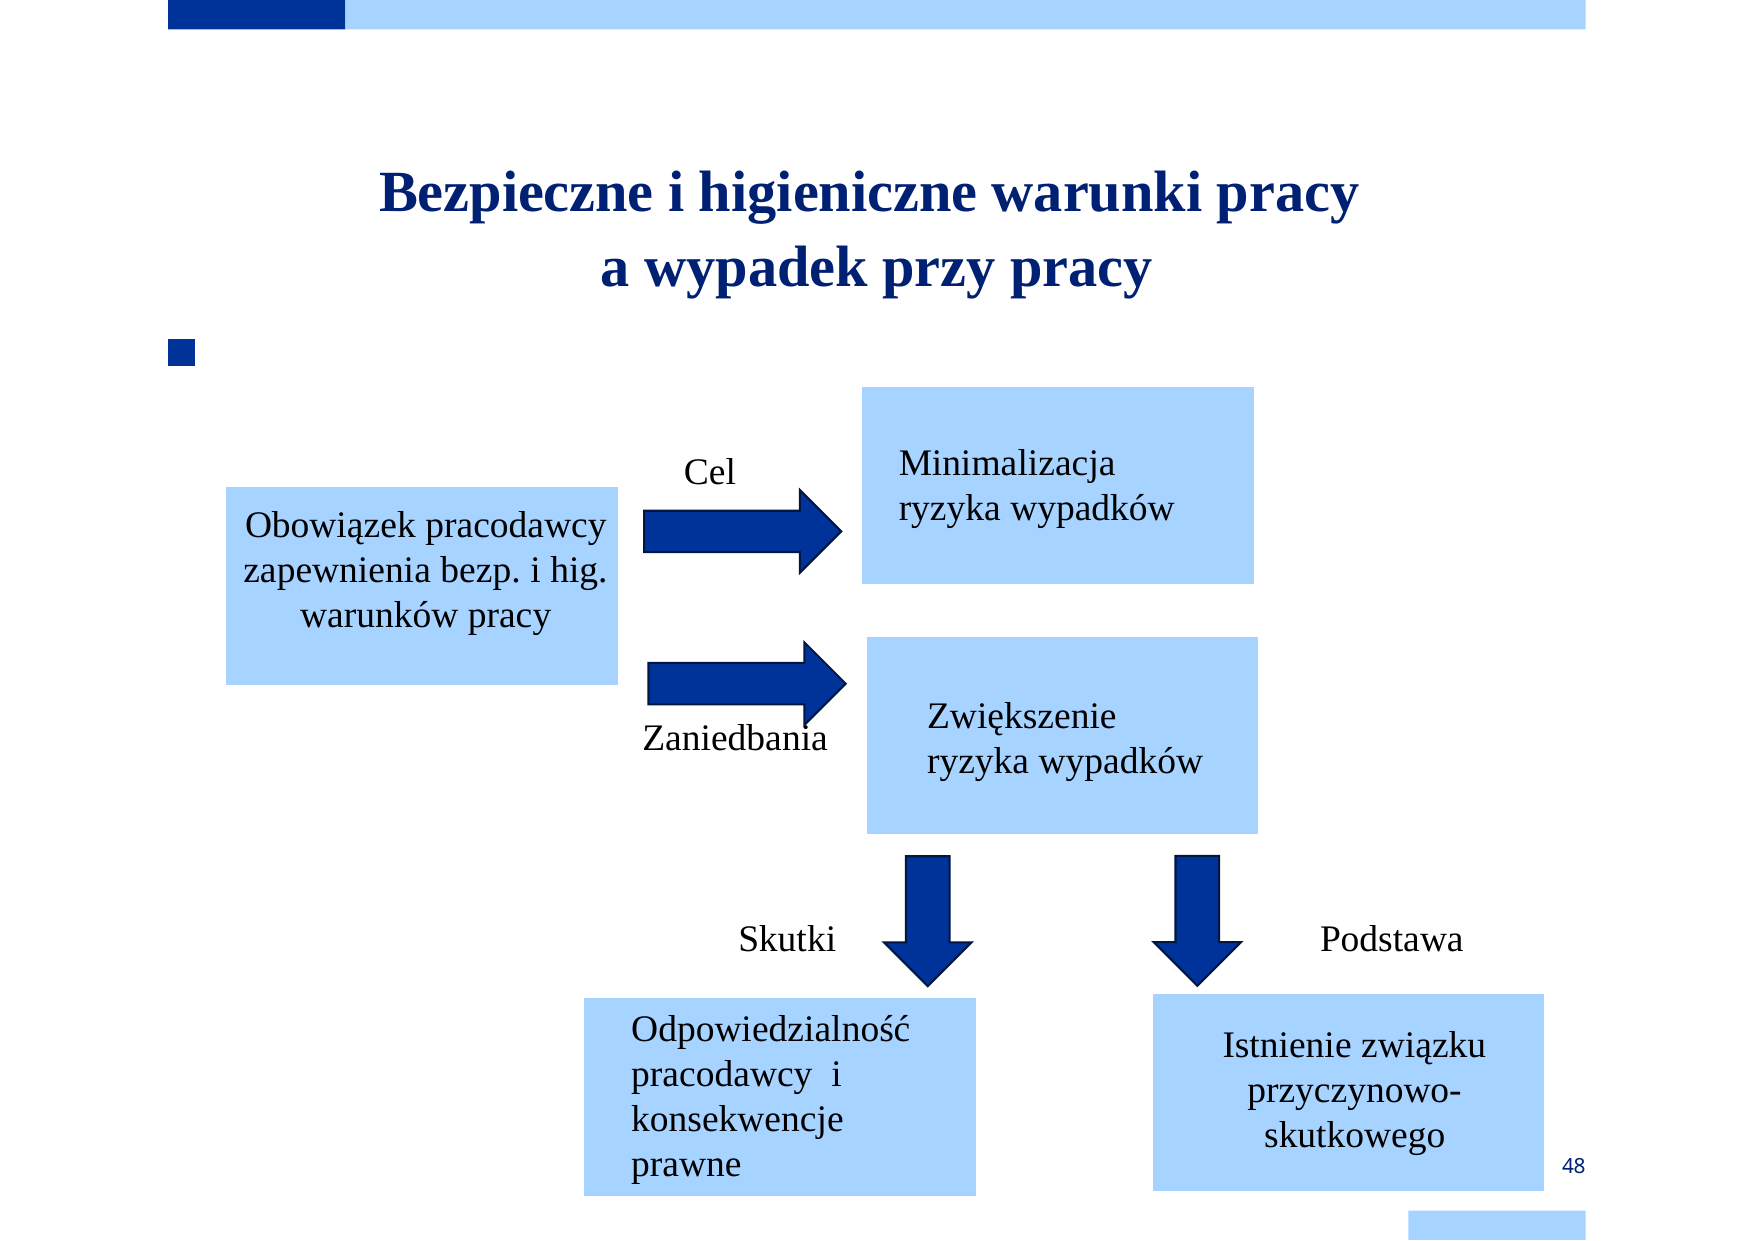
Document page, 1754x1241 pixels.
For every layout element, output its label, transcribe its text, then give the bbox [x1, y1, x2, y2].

picture [168, 339, 195, 366]
text_box [643, 487, 843, 576]
text_box Istnienie związku przyczynowo-skutkowego [1179, 1012, 1531, 1162]
text_box [1151, 854, 1244, 988]
text_box Zwiększenie ryzyka wypadków [912, 683, 1242, 789]
text_box Odpowiedzialność pracodawcy i konsekwencje prawne [616, 996, 949, 1192]
text_box Cel [669, 439, 777, 499]
slide_number 48 [1544, 1151, 1586, 1182]
text_box Minimalizacja ryzyka wypadków [883, 430, 1242, 536]
text_box [647, 639, 848, 705]
text_box [867, 637, 1258, 834]
text_box [226, 643, 618, 685]
text_box [226, 487, 618, 492]
text_box Zaniedbania [627, 705, 846, 765]
text_box Obowiązek pracodawcy zapewnienia bezp. i hig. warunków pracy [219, 492, 633, 643]
list Skutki Podstawa [168, 324, 1586, 1093]
text_box [862, 387, 1254, 584]
text_box [1153, 994, 1544, 1191]
title Bezpieczne i higieniczne warunki pracy a wypadek przy pracy [168, 147, 1586, 324]
text_box [881, 855, 974, 988]
text_box [584, 998, 976, 1196]
